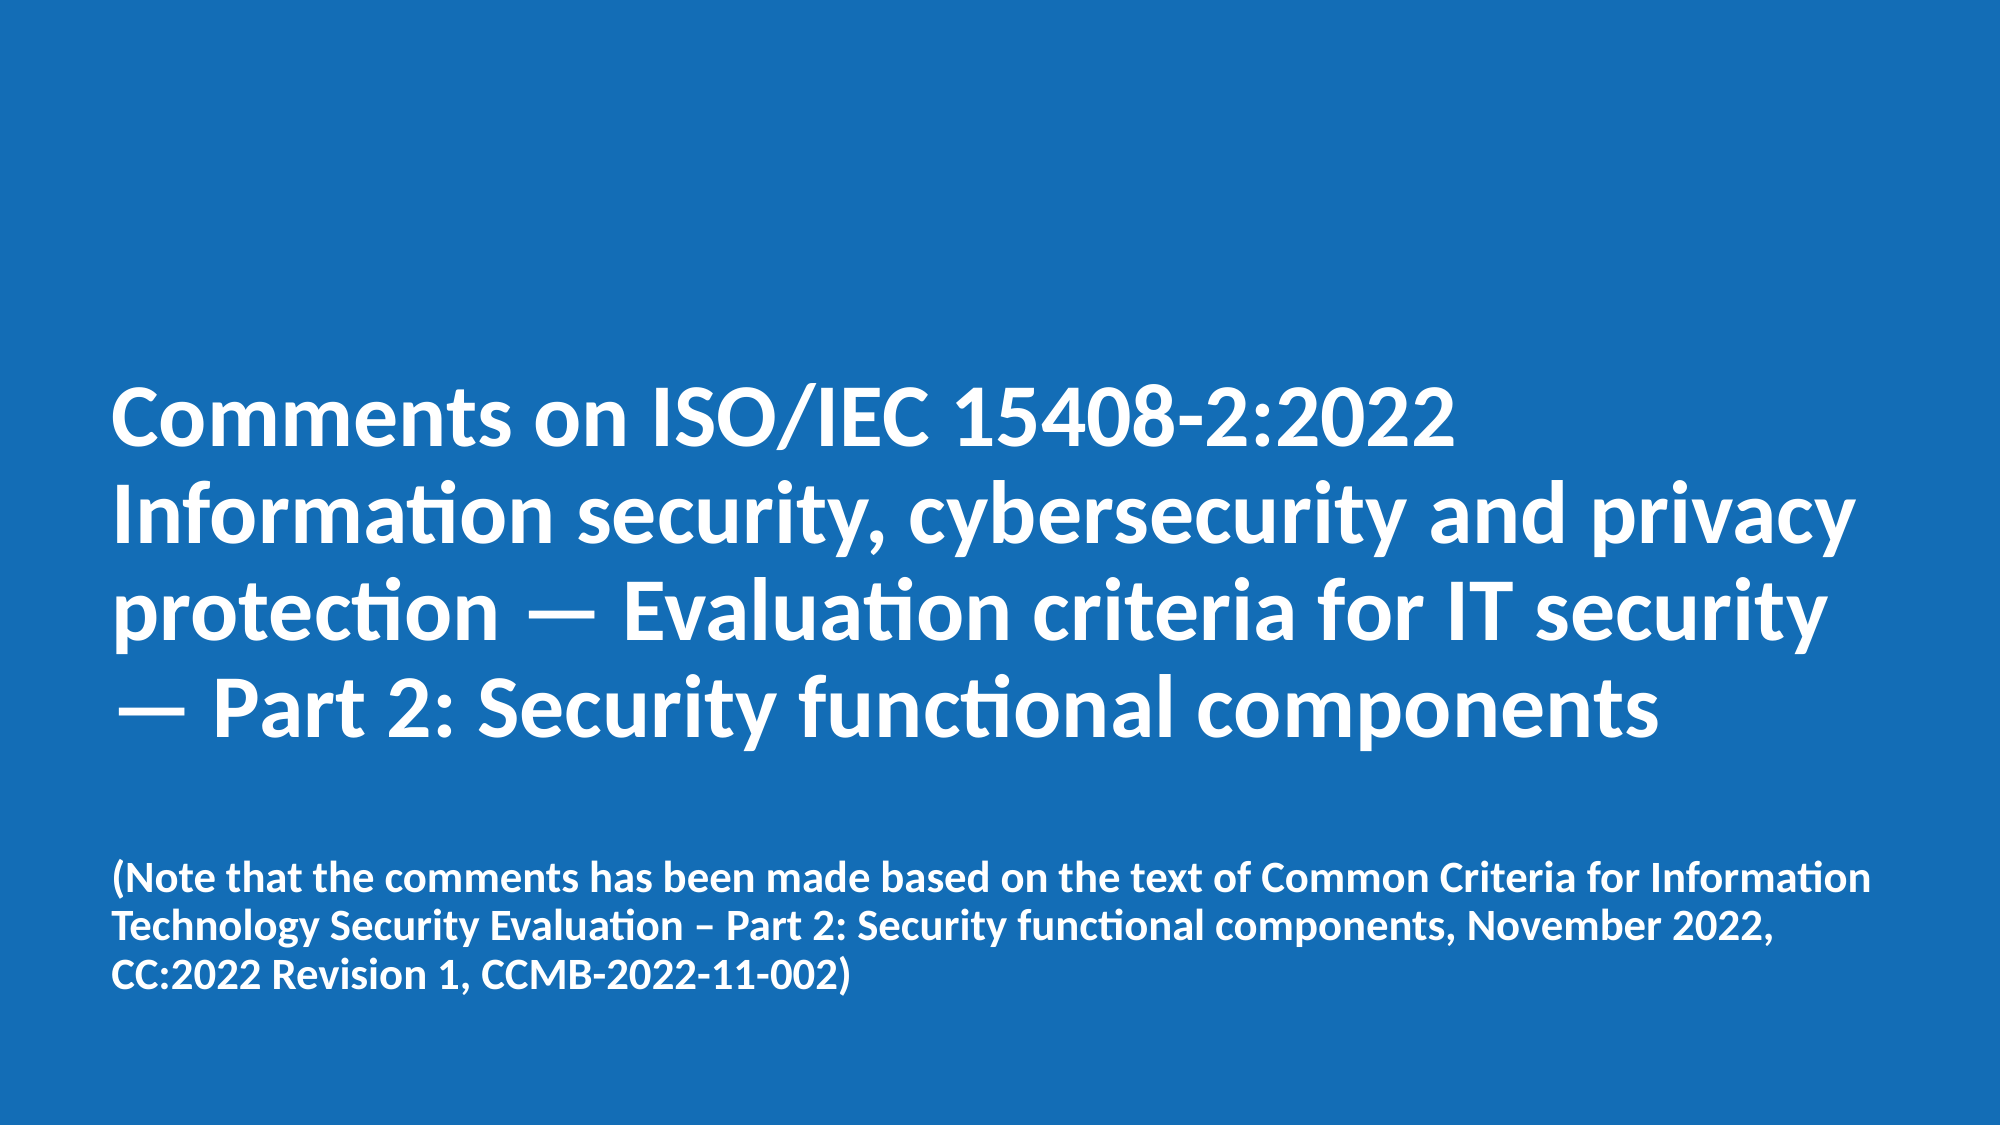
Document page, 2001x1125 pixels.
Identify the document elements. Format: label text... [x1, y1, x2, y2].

title Comments on ISO/IEC 15408-2:2022 Information security, cybersecurity and privacy protection — Evaluation criteria for IT security — Part 2: Security functional components (Note that the comments has been made based on the text of Common Criteria for Information Technology Security Evaluation – Part 2: Security functional components, November 2022, CC:2022 Revision 1, CCMB-2022-11-002) [96, 332, 1904, 1007]
